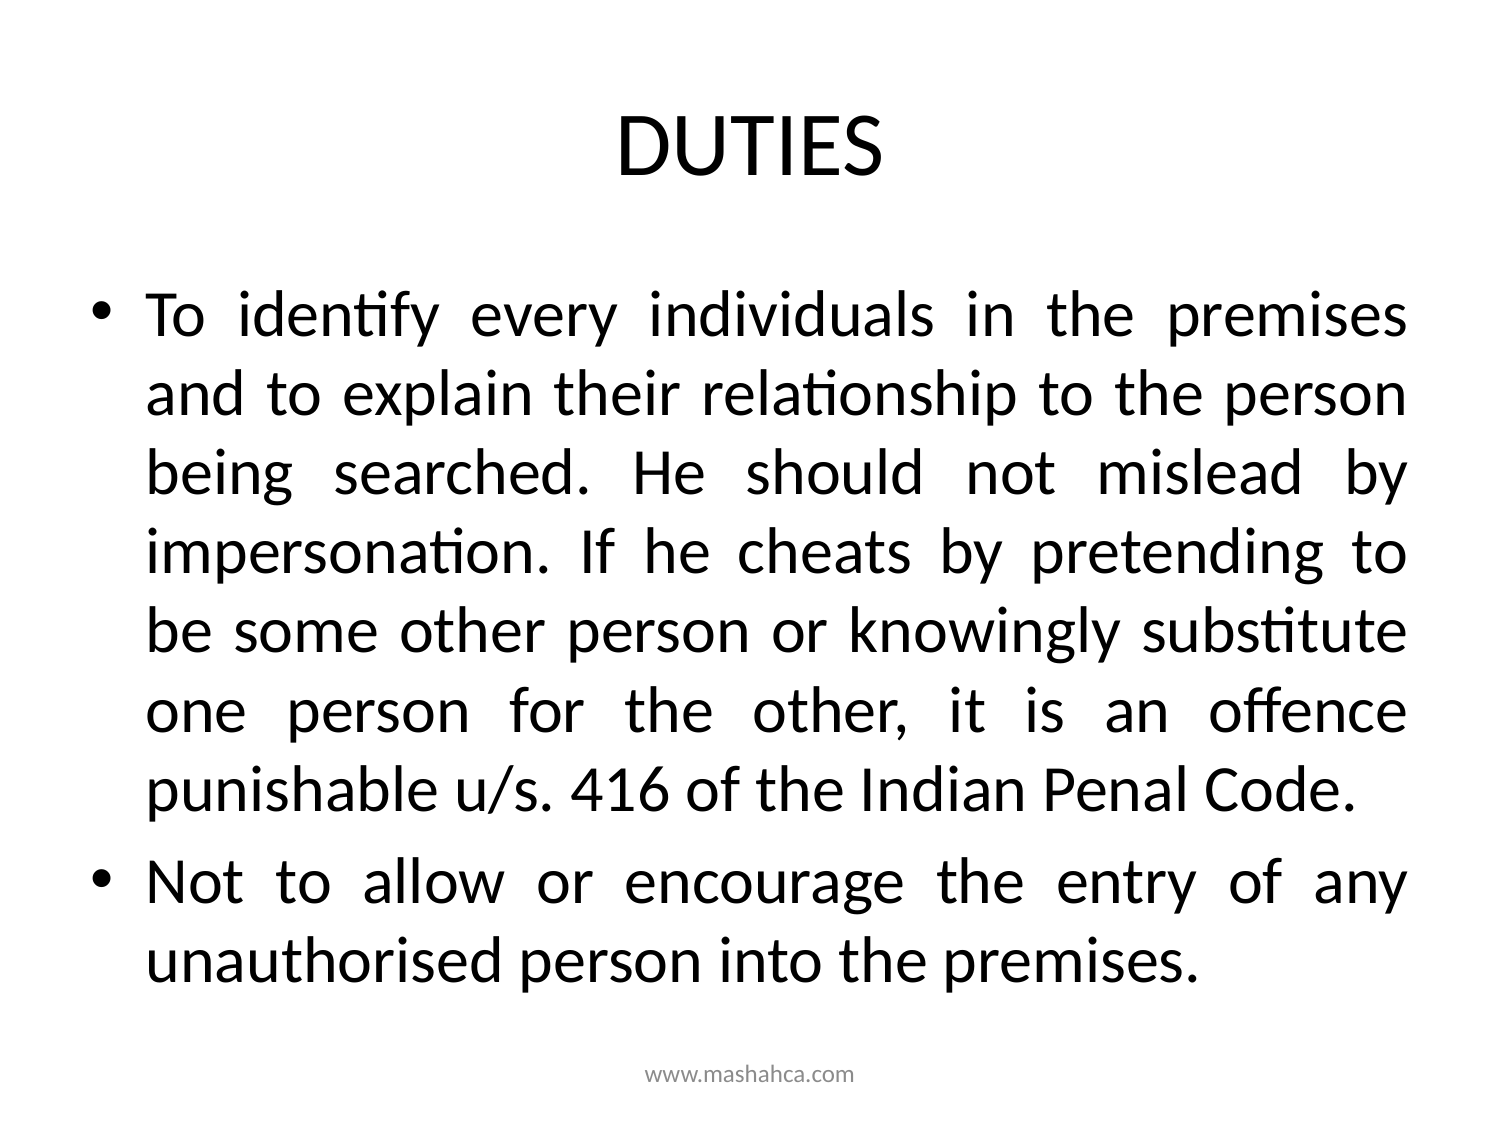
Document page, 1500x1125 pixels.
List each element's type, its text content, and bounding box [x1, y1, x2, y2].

title DUTIES [75, 45, 1425, 233]
list To identify every individuals in the premises and to explain their relationship to the person being searched. He should not mislead by impersonation. If he cheats by pretending to be some other person or knowingly substitute one person for the other, it is an offence punishable u/s. 416 of the Indian Penal Code. Not to allow or encourage the entry of any unauthorised person into the premises. [75, 262, 1425, 1005]
footer www.mashahca.com [512, 1042, 988, 1103]
